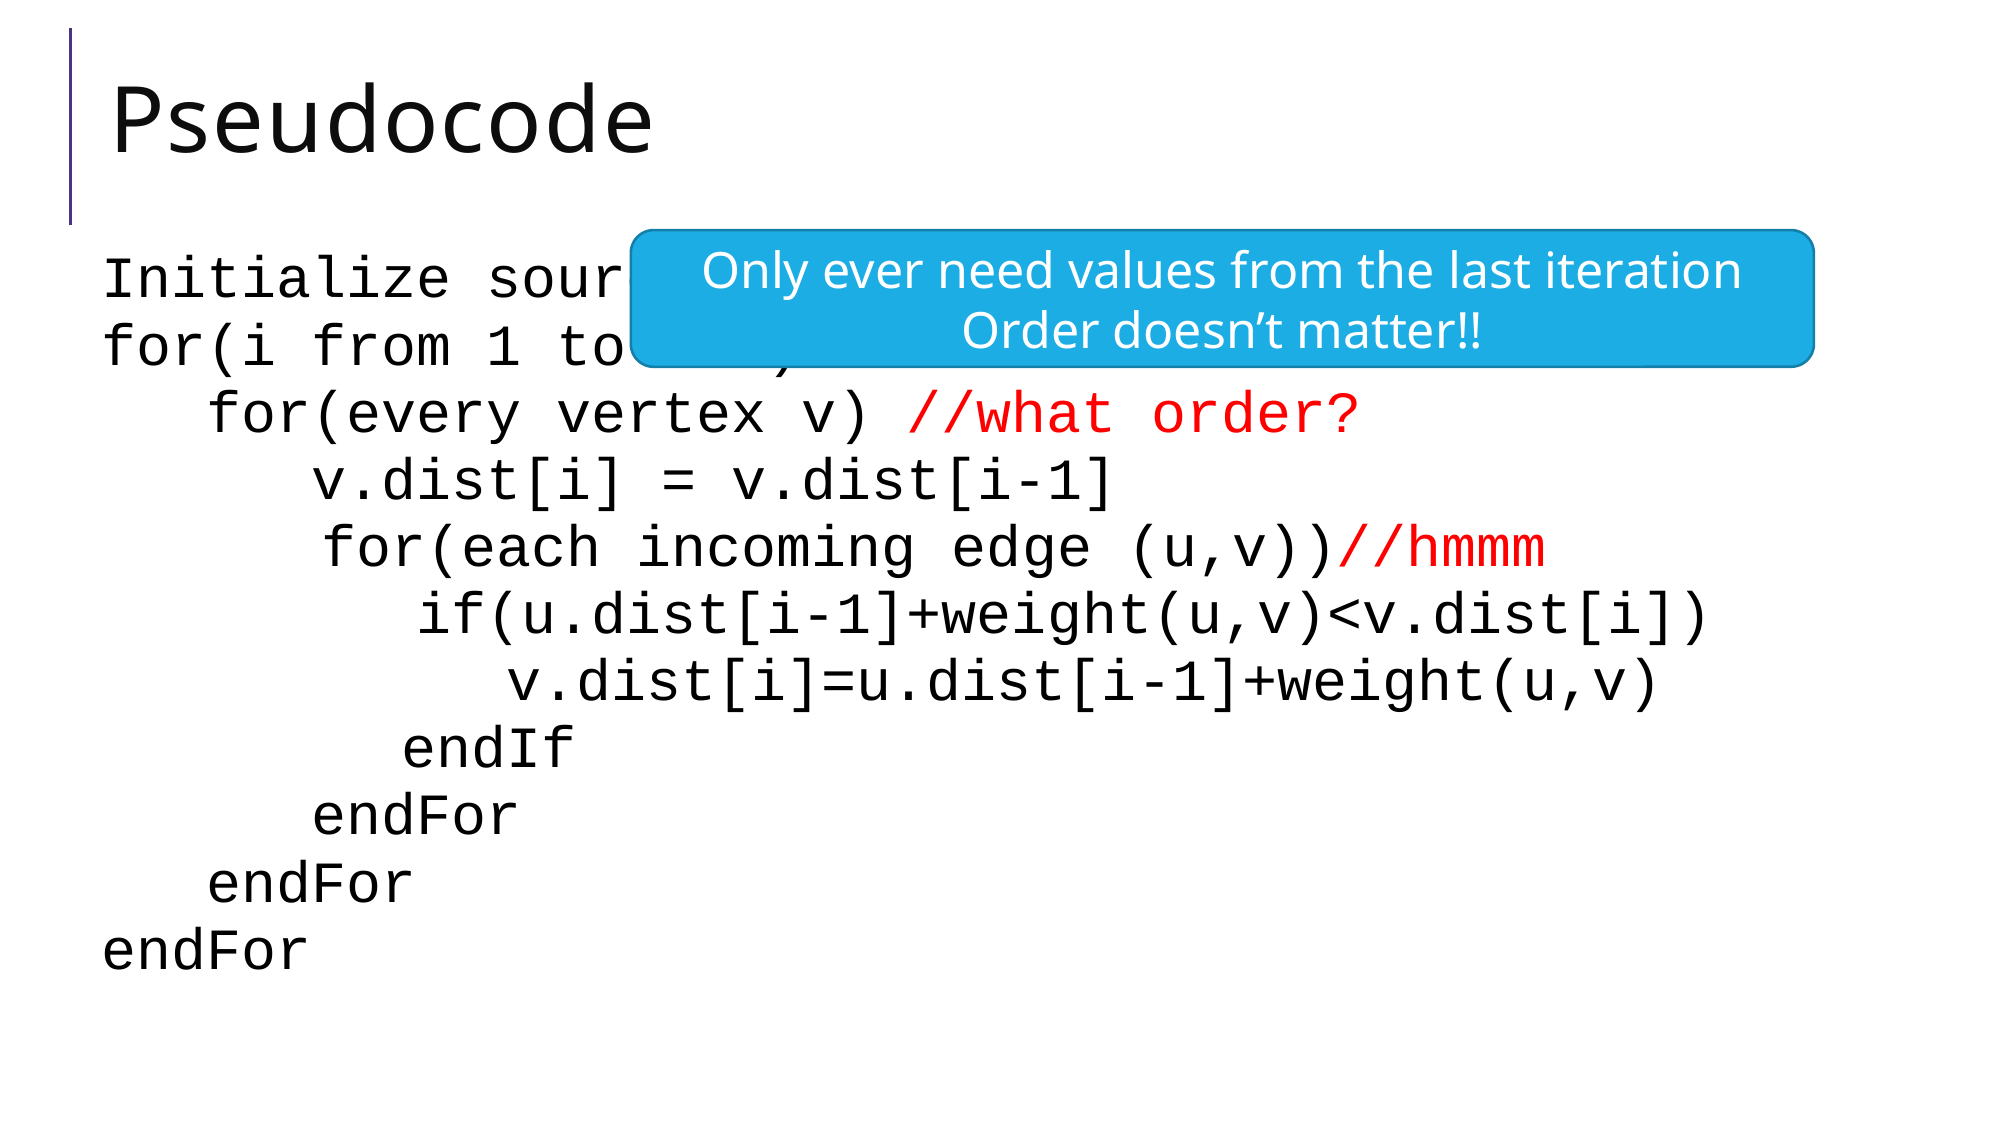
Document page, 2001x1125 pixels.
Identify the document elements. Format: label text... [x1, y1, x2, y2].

text_box Only ever need values from the last iteration Order doesn’t matter!! [629, 228, 1816, 369]
title Pseudocode [94, 43, 1930, 210]
